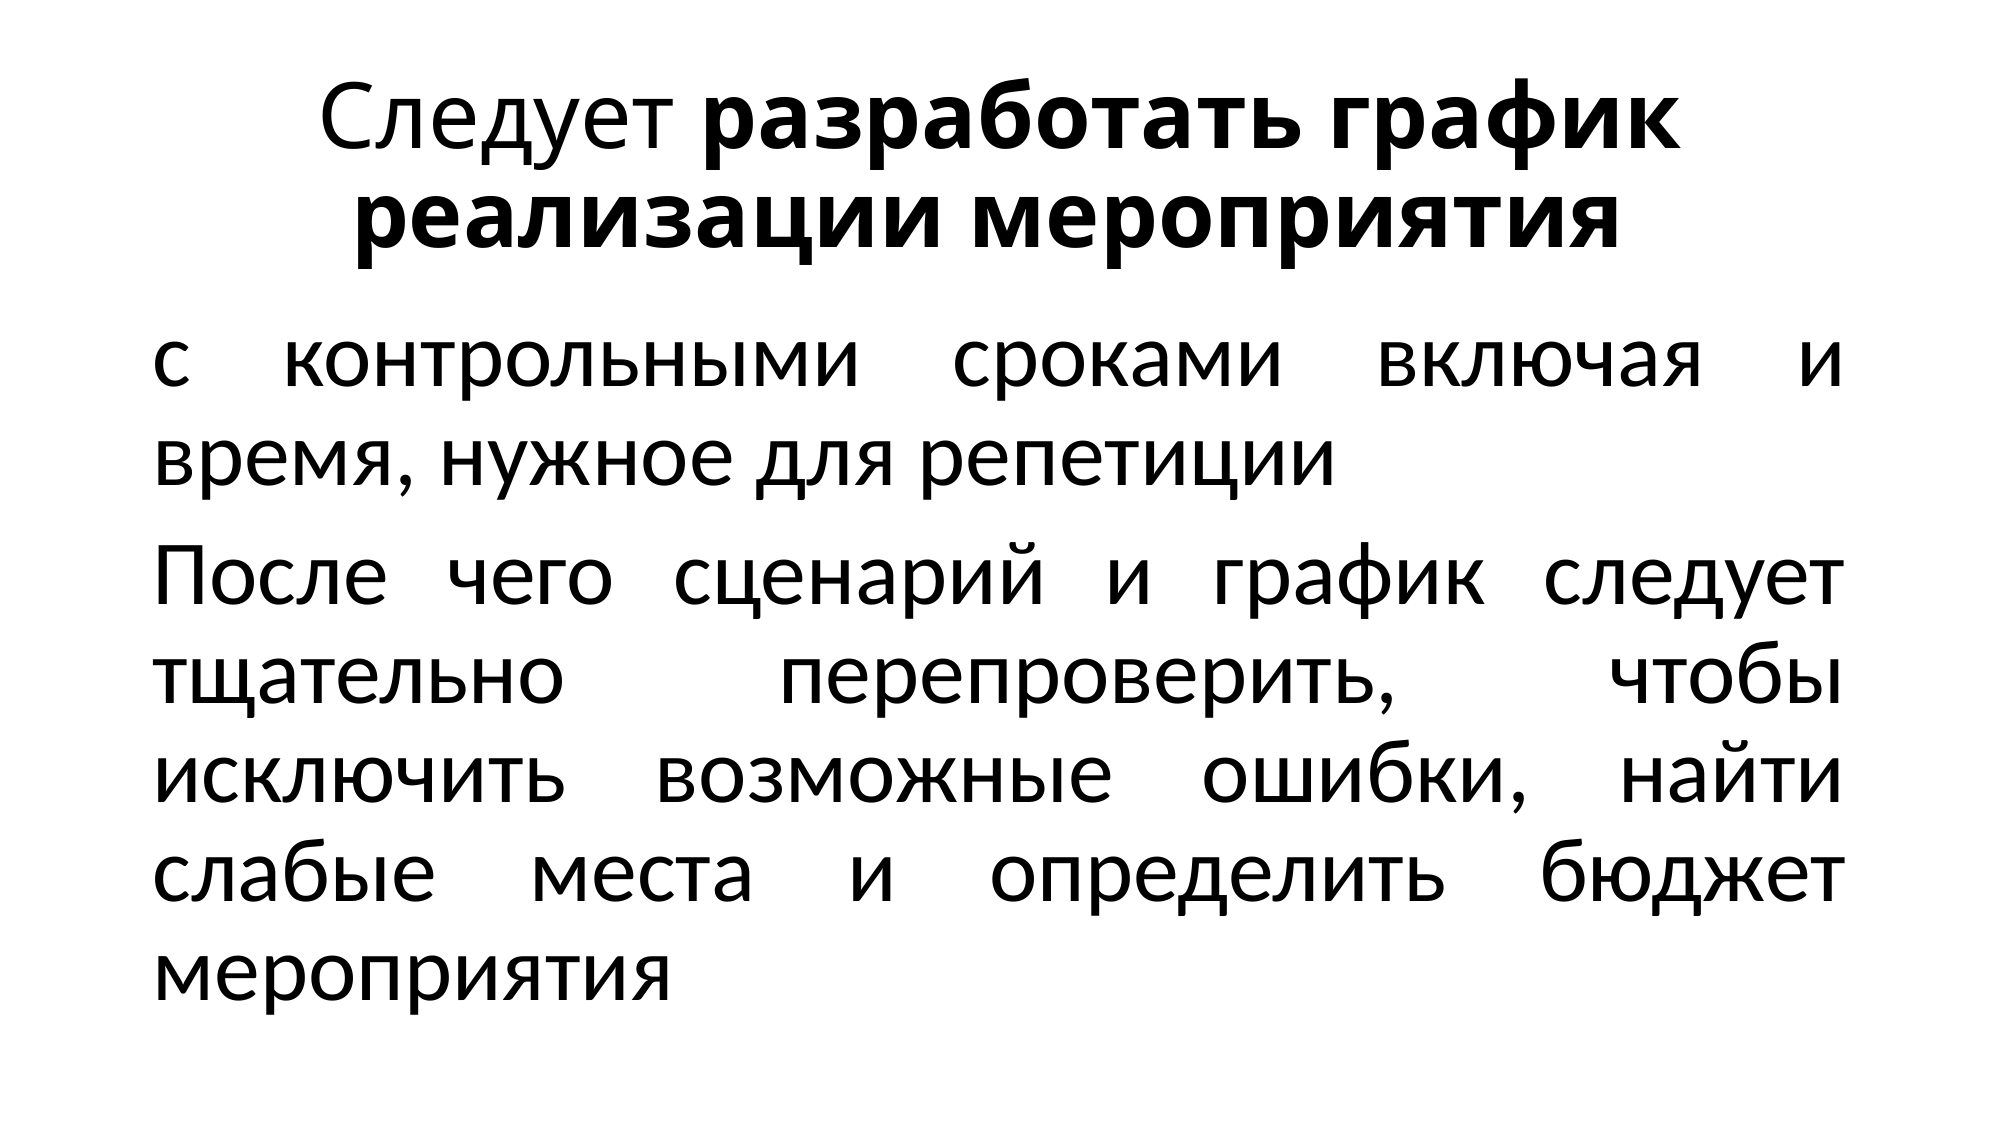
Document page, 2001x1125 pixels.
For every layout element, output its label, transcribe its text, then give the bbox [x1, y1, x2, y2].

title Следует разработать график реализации мероприятия [137, 59, 1863, 278]
list с контрольными сроками включая и время, нужное для репетиции После чего сценарий и график следует тщательно перепроверить, чтобы исключить возможные ошибки, найти слабые места и определить бюджет мероприятия [137, 299, 1863, 1014]
